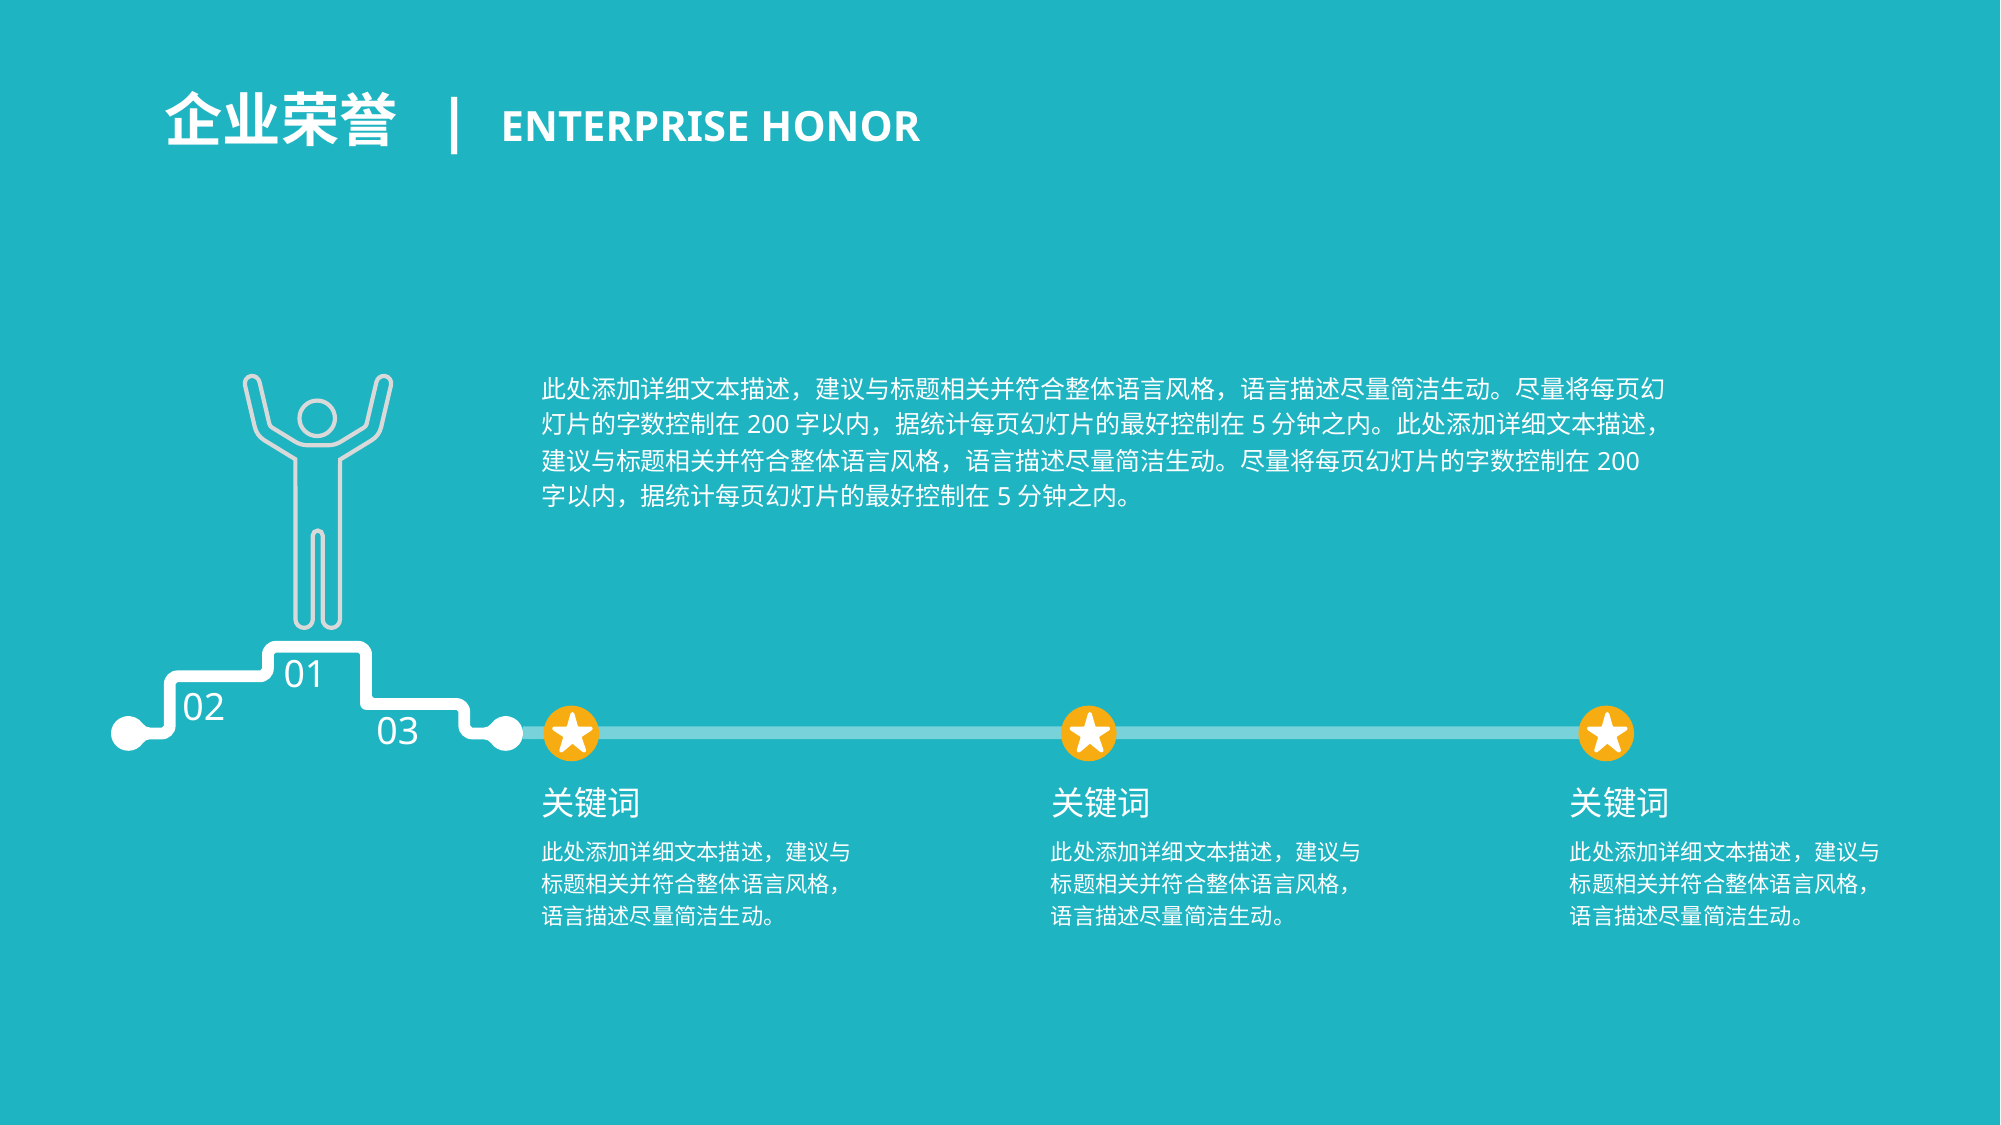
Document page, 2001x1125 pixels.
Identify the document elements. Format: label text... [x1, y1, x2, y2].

text_box 关键词 [1560, 774, 1902, 825]
text_box 此处添加详细文本描述，建议与标题相关并符合整体语言风格，语言描述尽量简洁生动。尽量将每页幻灯片的字数控制在200字以内，据统计每页幻灯片的最好控制在5分钟之内。此处添加详细文本描述，建议与标题相关并符合整体语言风格，语言描述尽量简洁生动。尽量将每页幻灯片的字数控制在200字以内，据统计每页幻灯片的最好控制在5分钟之内。 [531, 359, 1679, 519]
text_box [110, 375, 1635, 762]
text_box 企业荣誉 | ENTERPRISE HONOR [149, 84, 1096, 152]
text_box 此处添加详细文本描述，建议与标题相关并符合整体语言风格，语言描述尽量简洁生动。 [1040, 825, 1383, 937]
text_box 此处添加详细文本描述，建议与标题相关并符合整体语言风格，语言描述尽量简洁生动。 [1559, 825, 1902, 937]
text_box 关键词 [1040, 774, 1383, 825]
text_box 关键词 [531, 774, 873, 825]
text_box 此处添加详细文本描述，建议与标题相关并符合整体语言风格，语言描述尽量简洁生动。 [531, 825, 873, 937]
